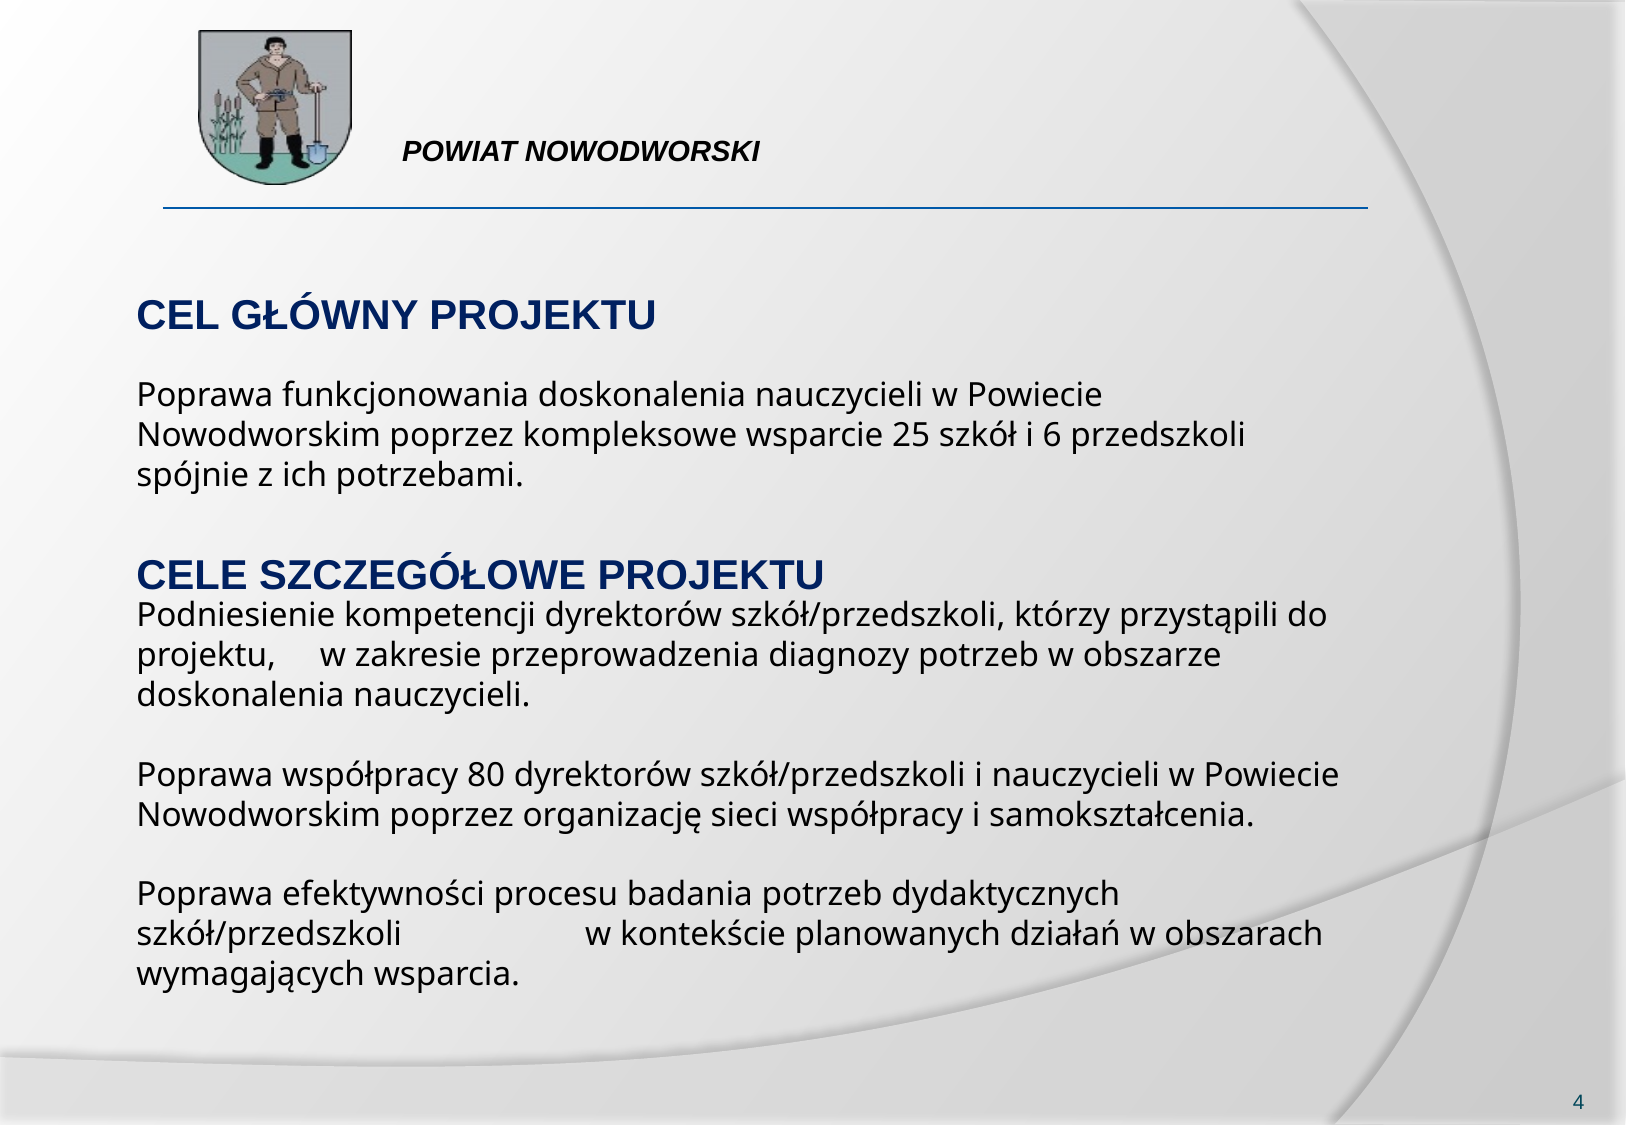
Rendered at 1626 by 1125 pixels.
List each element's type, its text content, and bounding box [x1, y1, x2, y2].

picture [197, 30, 352, 185]
text_box Cel główny projektu [128, 285, 1427, 338]
text_box Podniesienie kompetencji dyrektorów szkół/przedszkoli, którzy przystąpili do projektu, w zakresie przeprowadzenia diagnozy potrzeb w obszarze doskonalenia nauczycieli. Poprawa współpracy 80 dyrektorów szkół/przedszkoli i nauczycieli w Powiecie Nowodworskim poprzez organizację sieci współpracy i samokształcenia. Poprawa efektywności procesu badania potrzeb dydaktycznych szkół/przedszkoli w kontekście planowanych działań w obszarach wymagających wsparcia. [128, 515, 1380, 1071]
text_box POWIAT NOWODWORSKI [387, 125, 1203, 176]
text_box Cele szczegółowe projektu [128, 503, 935, 598]
text_box Poprawa funkcjonowania doskonalenia nauczycieli w Powiecie Nowodworskim poprzez kompleksowe wsparcie 25 szkół i 6 przedszkoli spójnie z ich potrzebami. [128, 373, 1345, 504]
slide_number 4 [1448, 1053, 1585, 1114]
